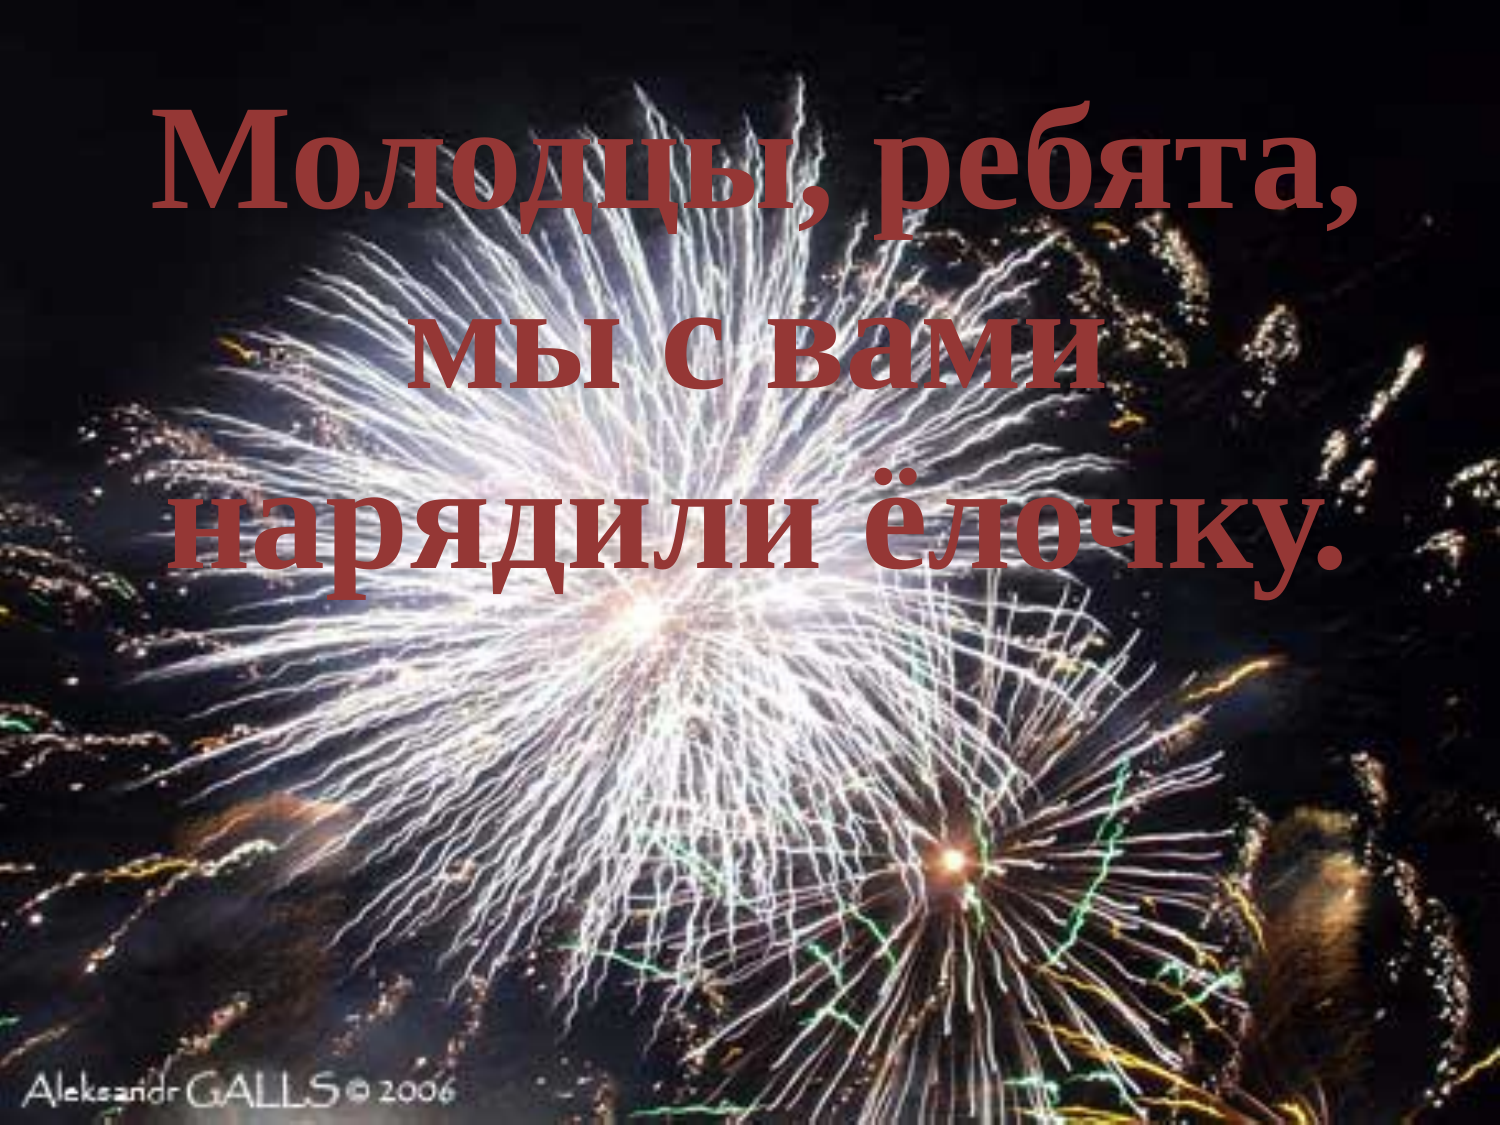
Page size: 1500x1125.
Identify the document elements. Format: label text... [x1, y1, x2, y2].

picture [0, 0, 1500, 1125]
title Молодцы, ребята, мы с вами нарядили ёлочку. [81, 34, 1433, 622]
